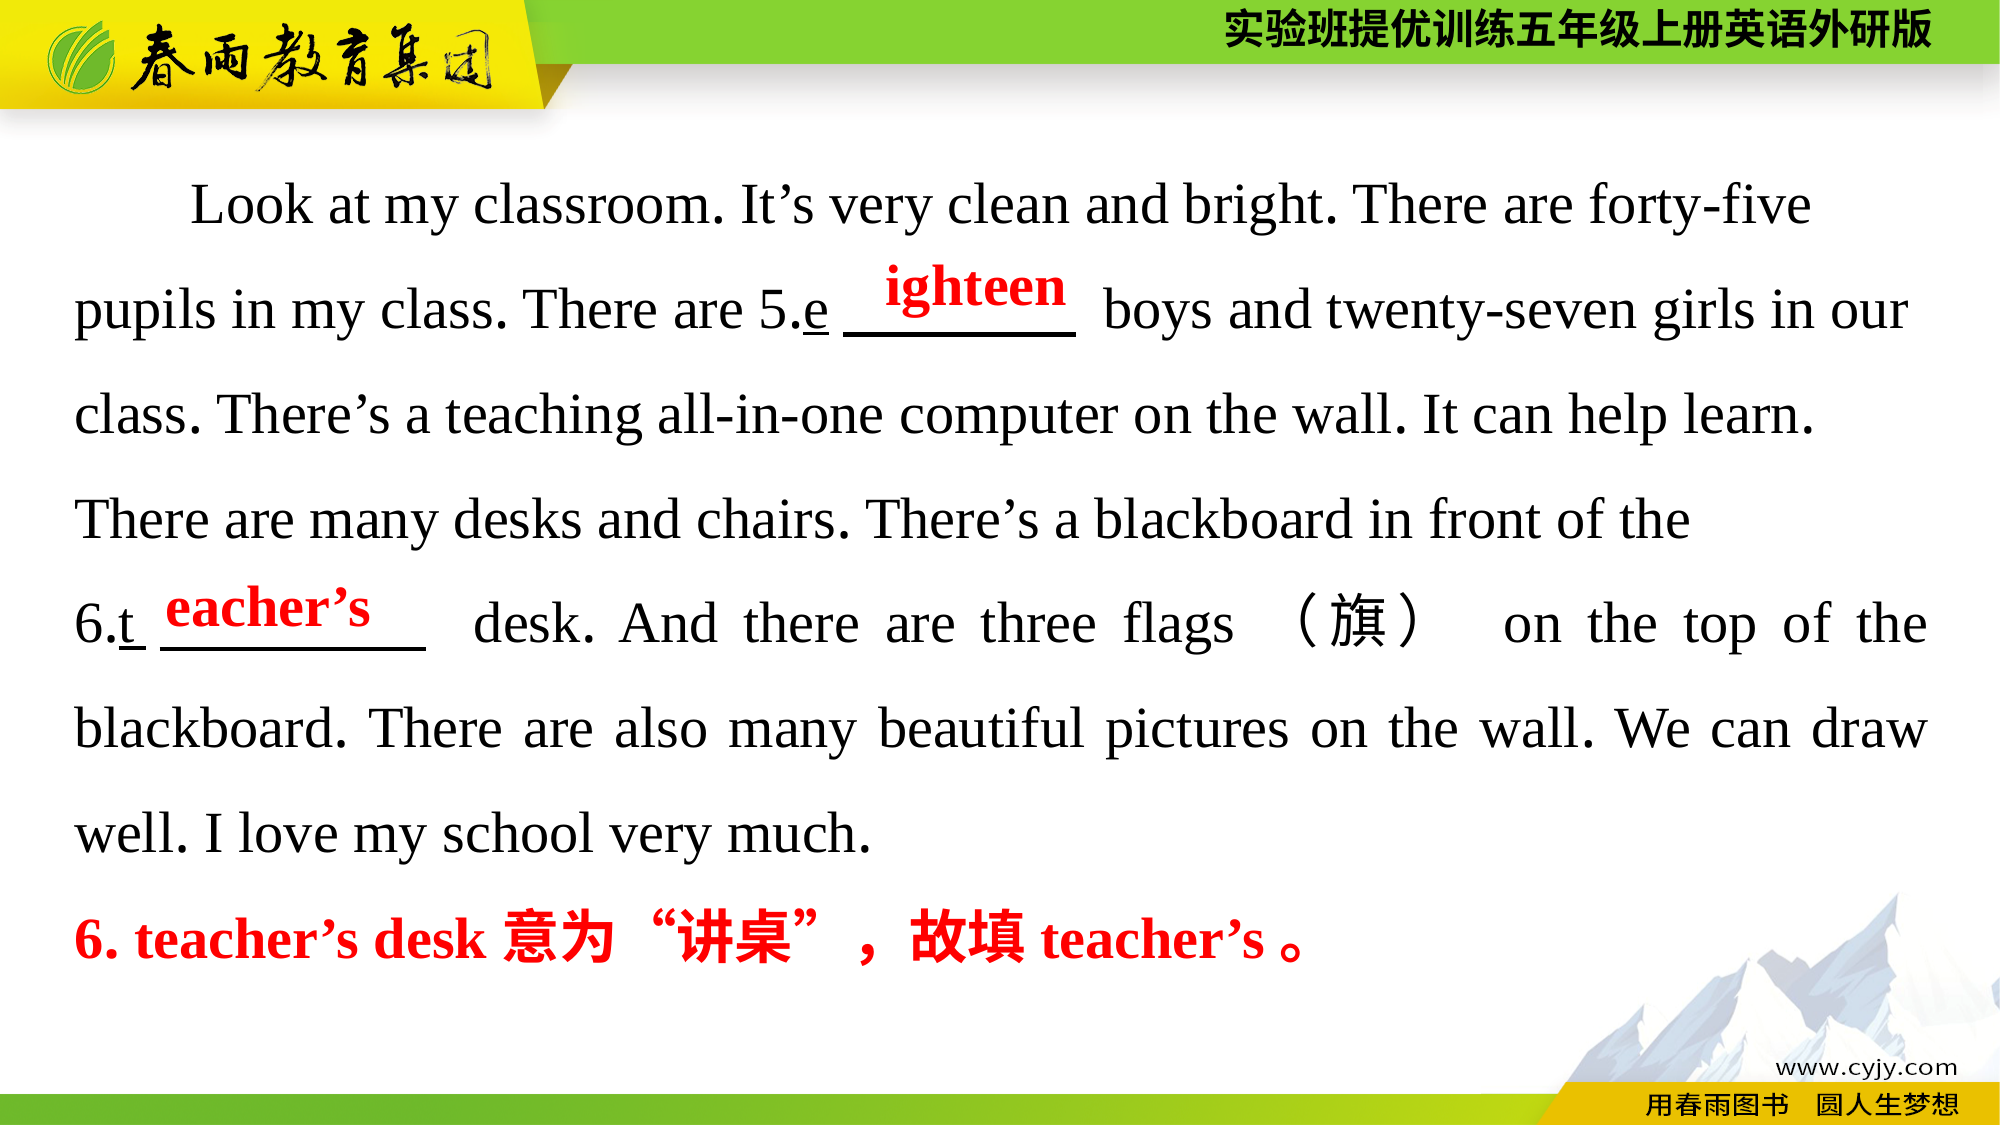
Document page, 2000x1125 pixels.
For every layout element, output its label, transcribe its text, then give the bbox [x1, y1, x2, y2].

text_box 6. teacher’s desk意为“讲桌”，故填teacher’s。 [59, 857, 1944, 978]
list Look at my classroom. It’s very clean and bright. There are forty-five pupils in my class. There are 5.e boys and twenty-seven girls in our class. There’s a teaching all-in-one computer on the wall. It can help learn. There are many desks and chairs. There’s a blackboard in front of the 6.t desk. And there are three flags（旗） on the top of the blackboard. There are also many beautiful pictures on the wall. We can draw well. I love my school very much. [59, 122, 1944, 857]
text_box eacher’s [150, 560, 387, 646]
picture [0, 0, 2000, 1125]
text_box ighteen [871, 239, 1083, 325]
